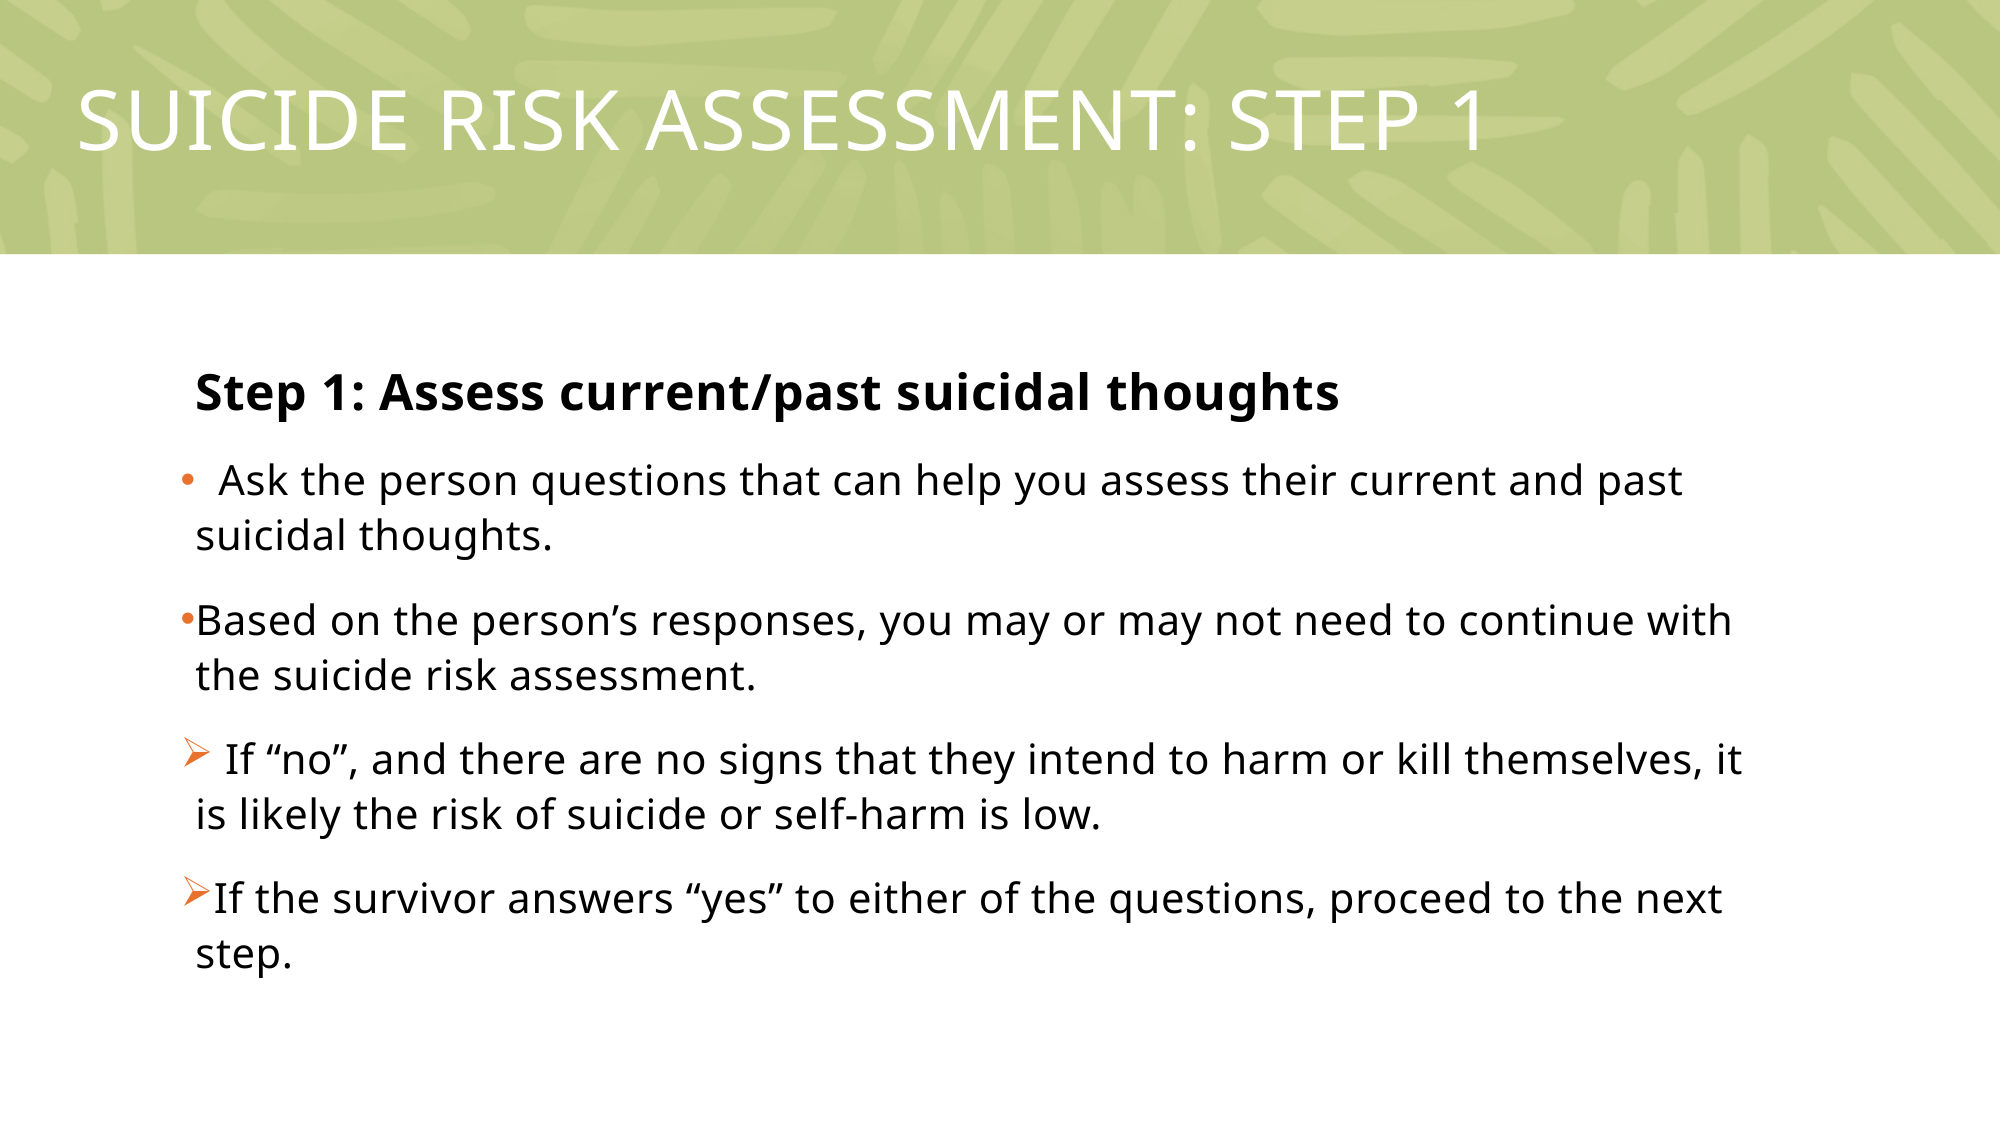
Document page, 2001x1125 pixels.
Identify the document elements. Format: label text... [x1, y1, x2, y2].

title SUICIDE Risk ASSESSMENT: Step 1 [61, 33, 1938, 220]
picture [0, 0, 2000, 1125]
list Step 1: Assess current/past suicidal thoughts Ask the person questions that can help you assess their current and past suicidal thoughts. Based on the person’s responses, you may or may not need to continue with the suicide risk assessment. If “no”, and there are no signs that they intend to harm or kill themselves, it is likely the risk of suicide or self-harm is low. If the survivor answers “yes” to either of the questions, proceed to the next step. [172, 346, 1768, 1007]
